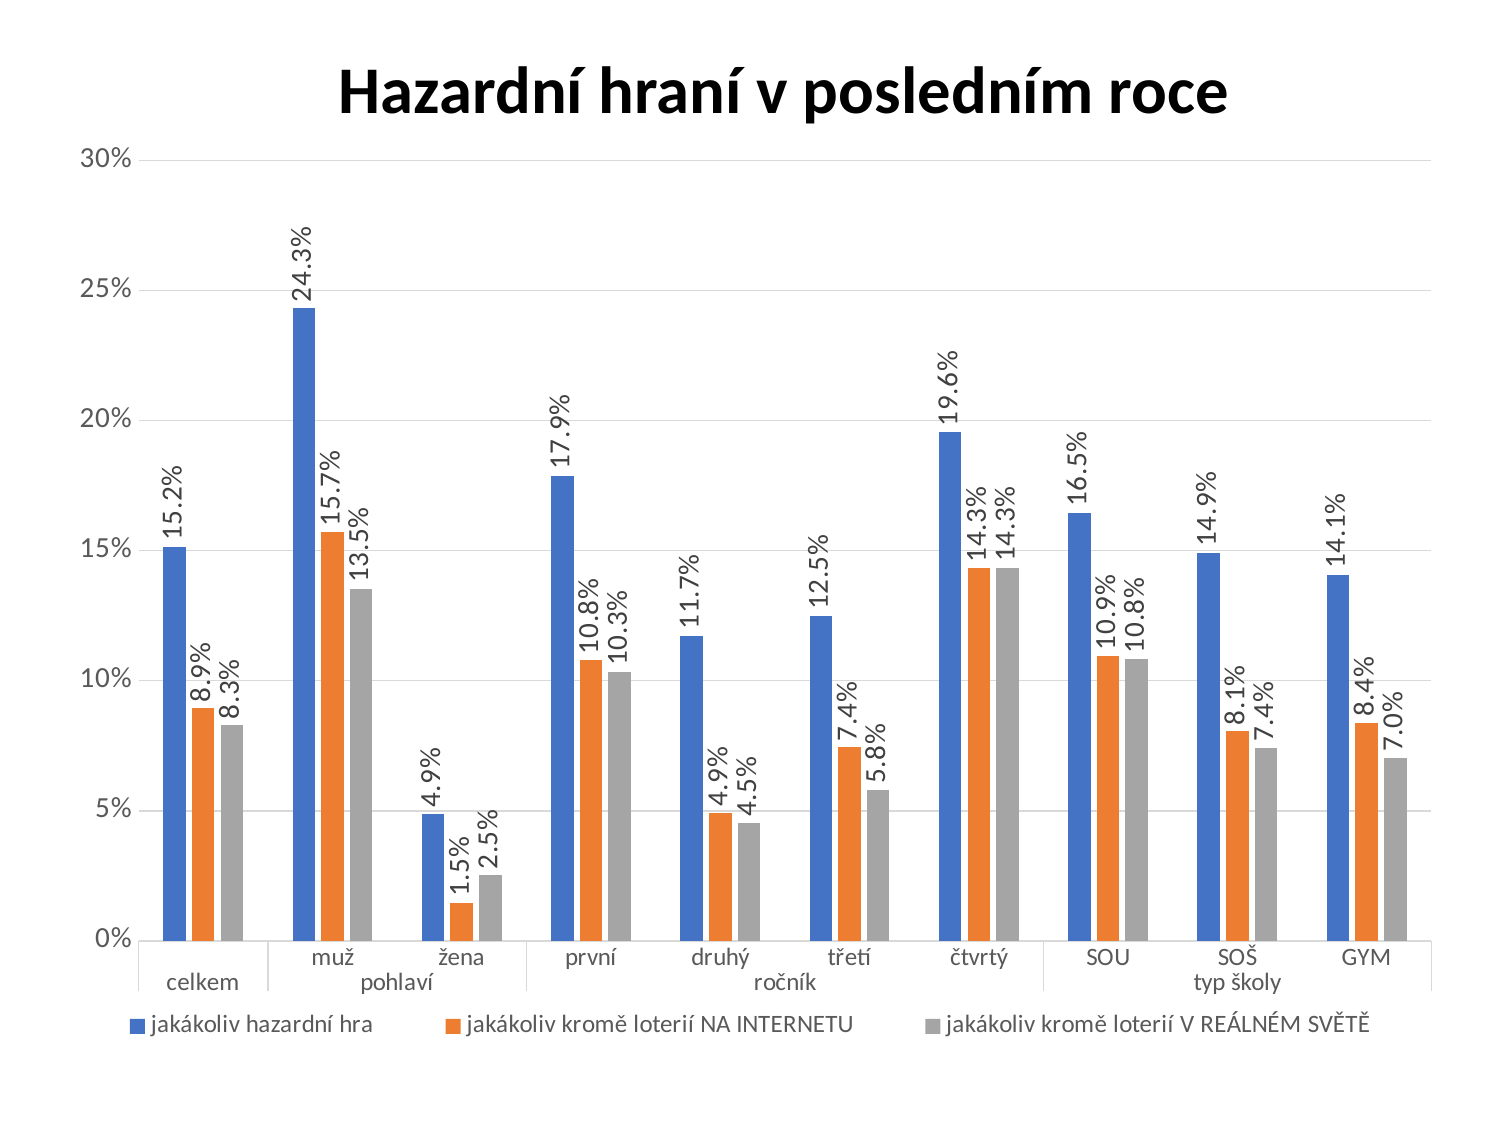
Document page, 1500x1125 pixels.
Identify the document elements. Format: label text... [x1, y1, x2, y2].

text_box Hazardní hraní v posledním roce [324, 39, 1500, 134]
chart [51, 126, 1460, 1064]
